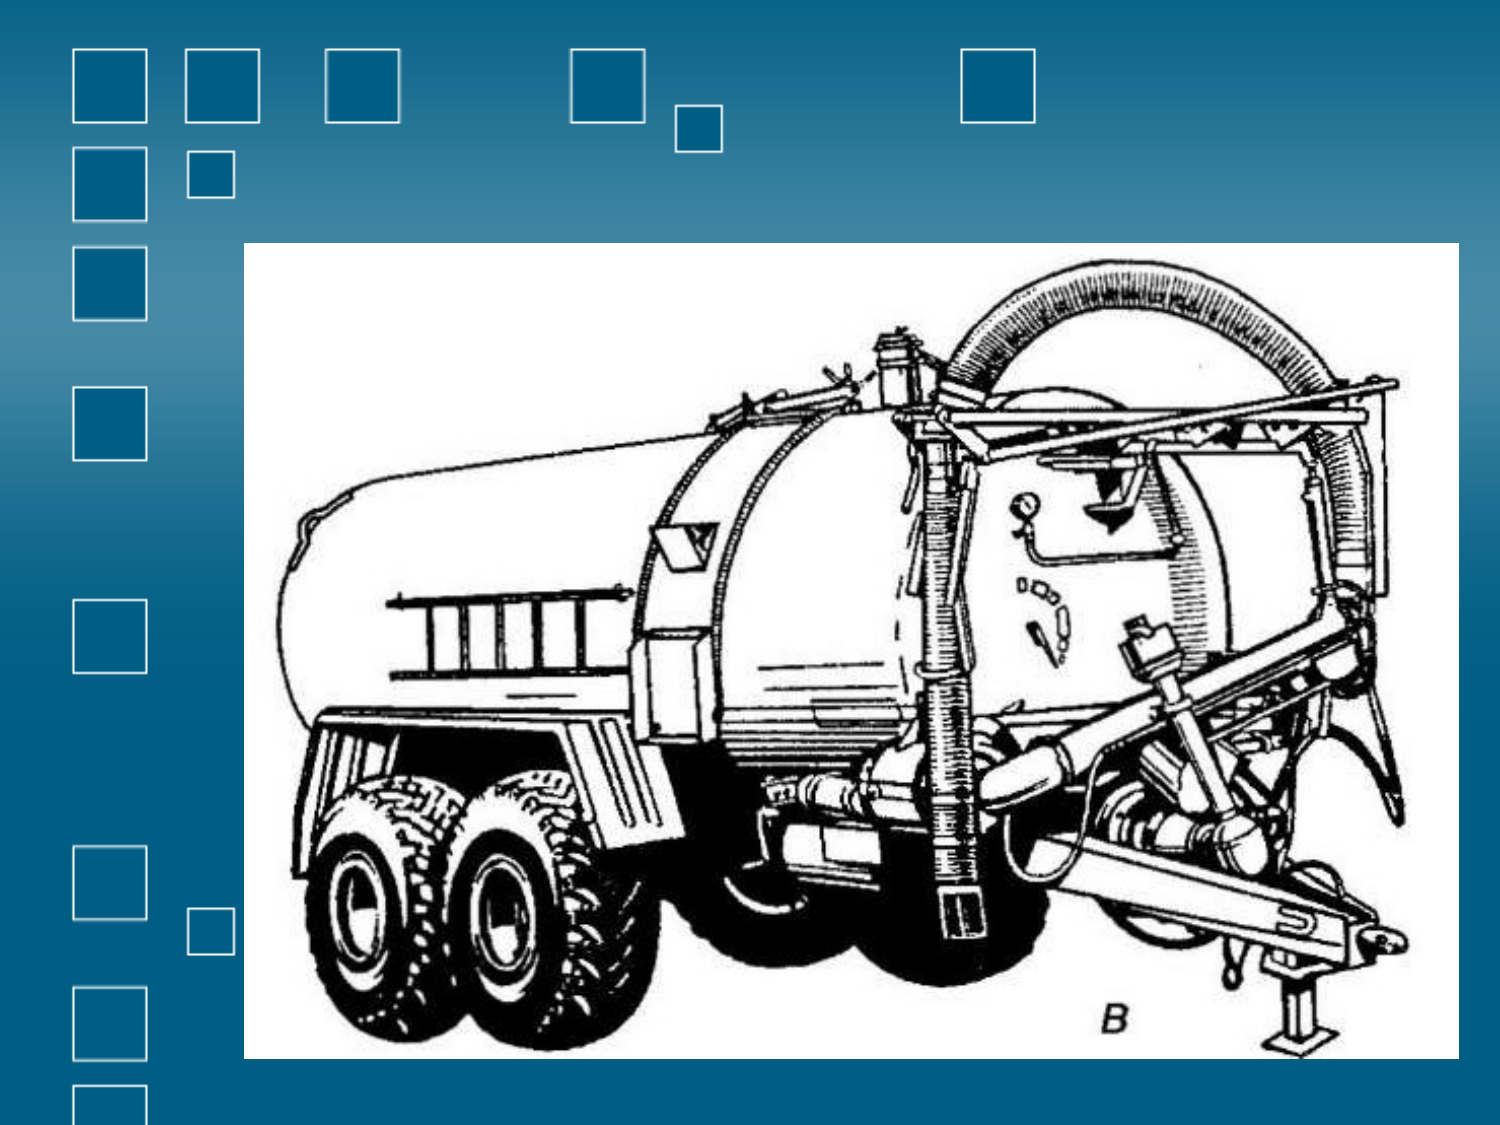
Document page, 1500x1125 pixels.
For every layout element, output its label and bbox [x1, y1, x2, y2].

picture [187, 908, 235, 956]
list [244, 243, 1460, 1059]
picture [72, 599, 147, 674]
picture [72, 845, 147, 922]
picture [0, 11, 1500, 578]
picture [72, 1085, 147, 1125]
picture [72, 985, 147, 1062]
